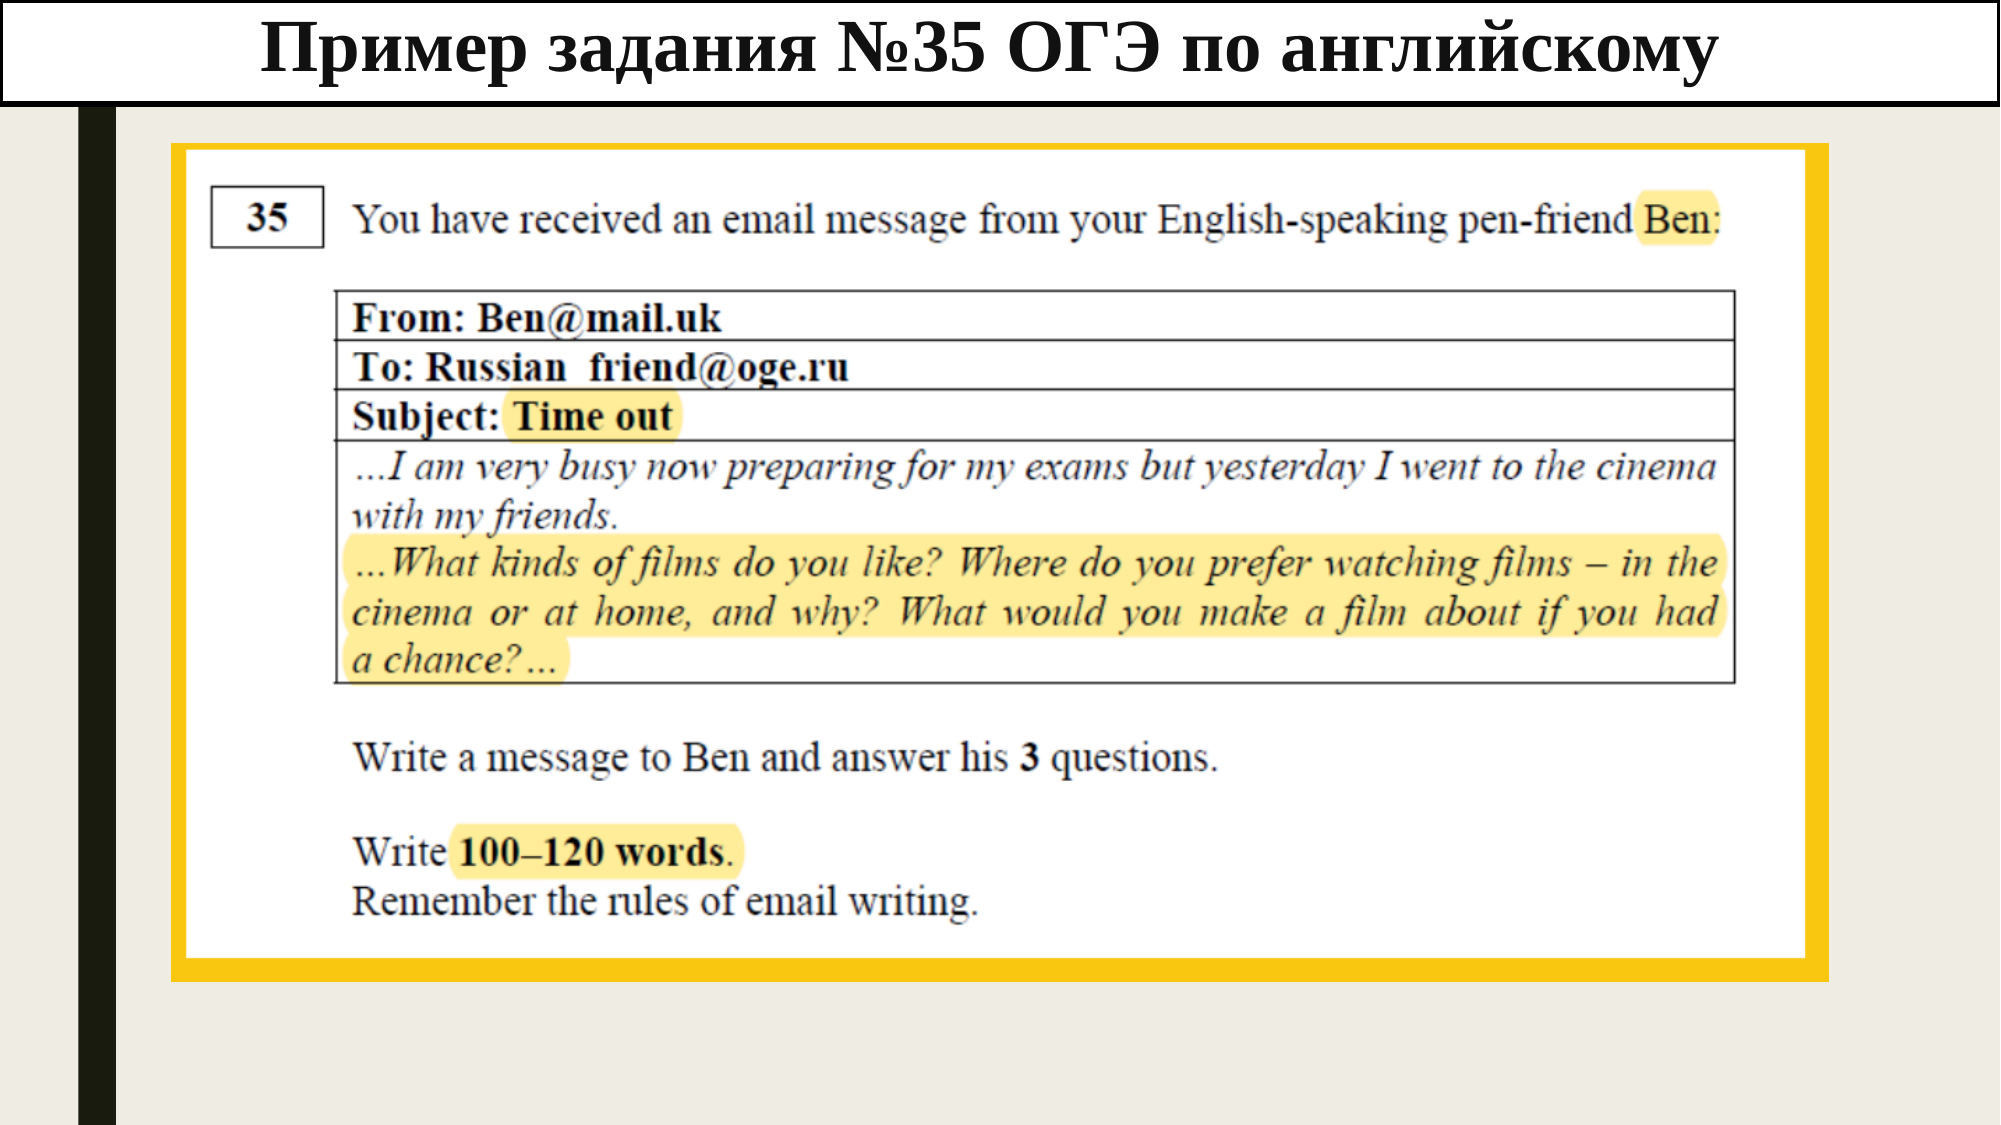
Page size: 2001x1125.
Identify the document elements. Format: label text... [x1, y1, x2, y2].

picture [170, 143, 1829, 982]
title Пример задания №35 ОГЭ по английскому [0, 0, 2000, 107]
